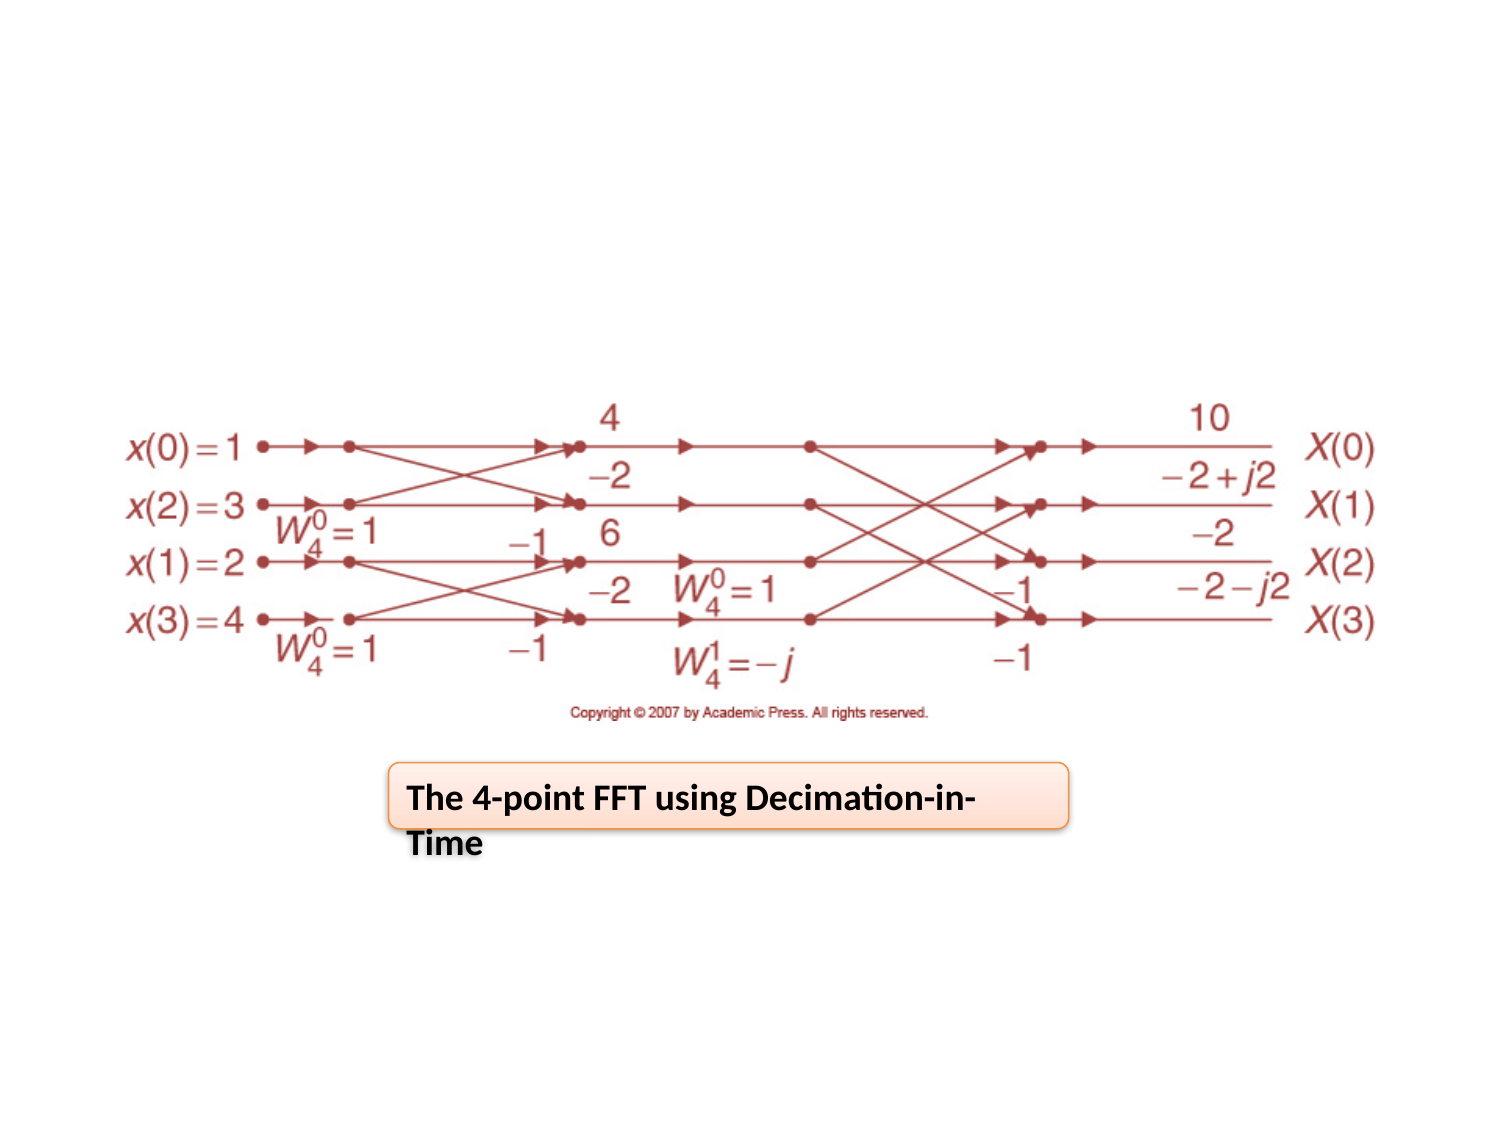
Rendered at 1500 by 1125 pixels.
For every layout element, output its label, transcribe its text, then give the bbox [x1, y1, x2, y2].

text_box The 4-point FFT using Decimation-in-Time [387, 761, 1070, 830]
picture [124, 403, 1376, 722]
